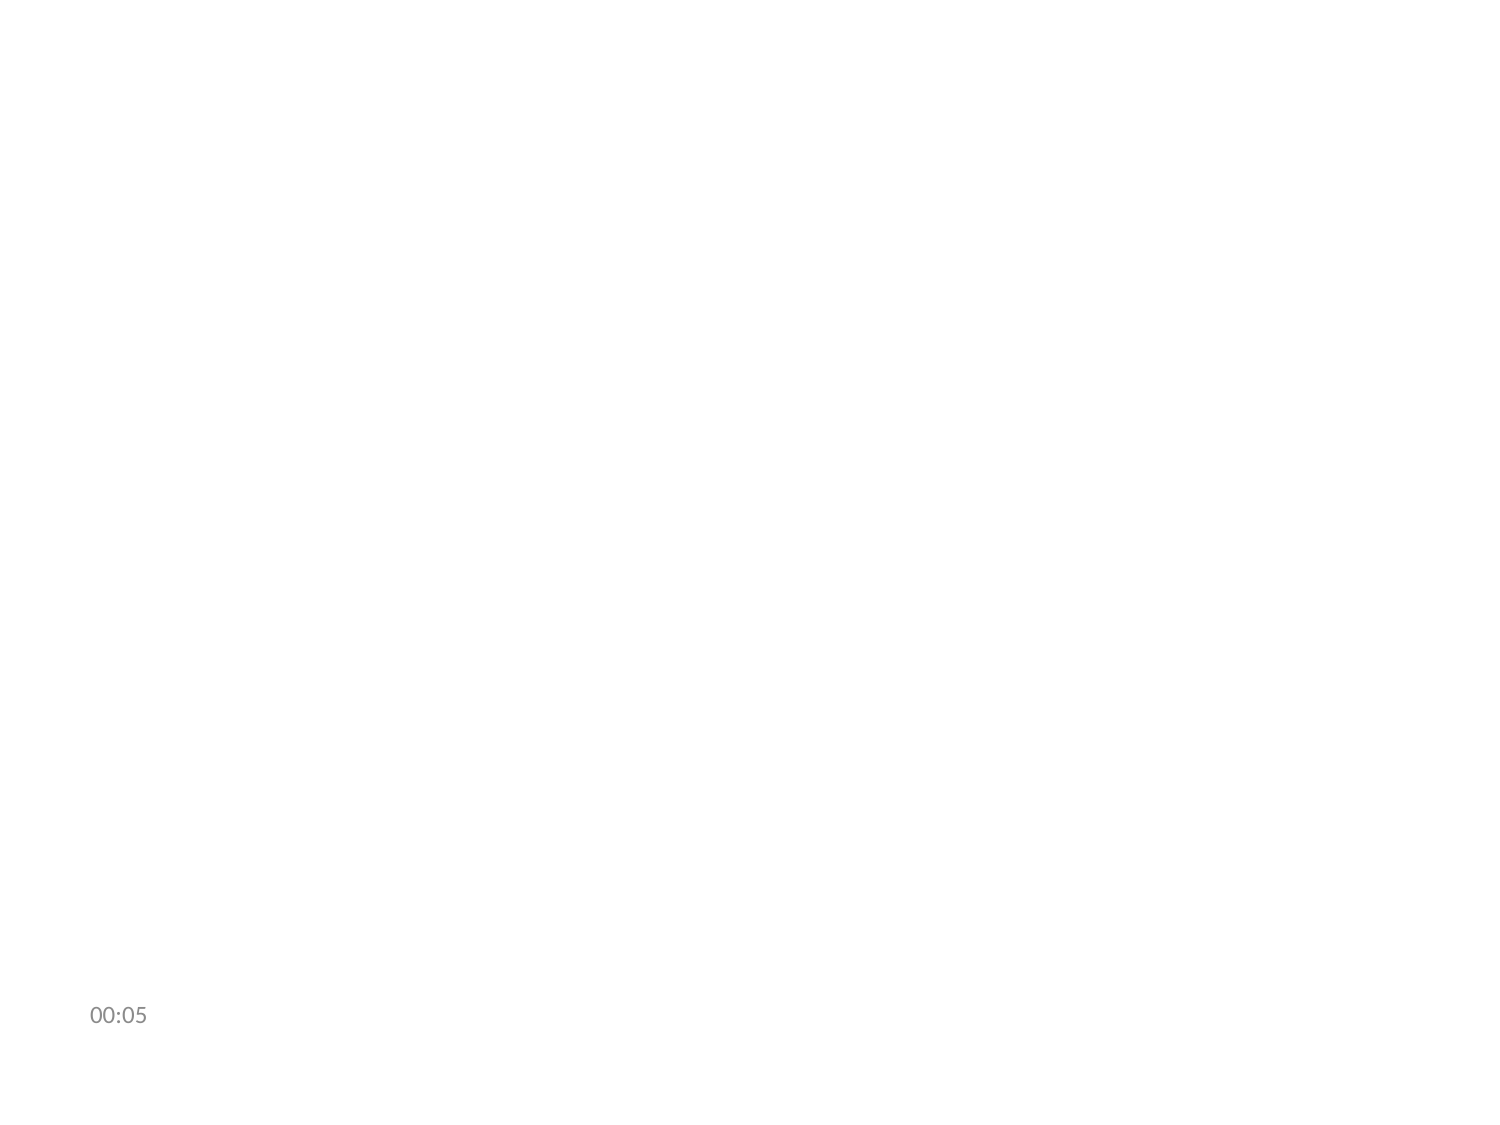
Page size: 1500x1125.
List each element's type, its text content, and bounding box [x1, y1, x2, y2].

text_box 15:35 [75, 983, 425, 1044]
